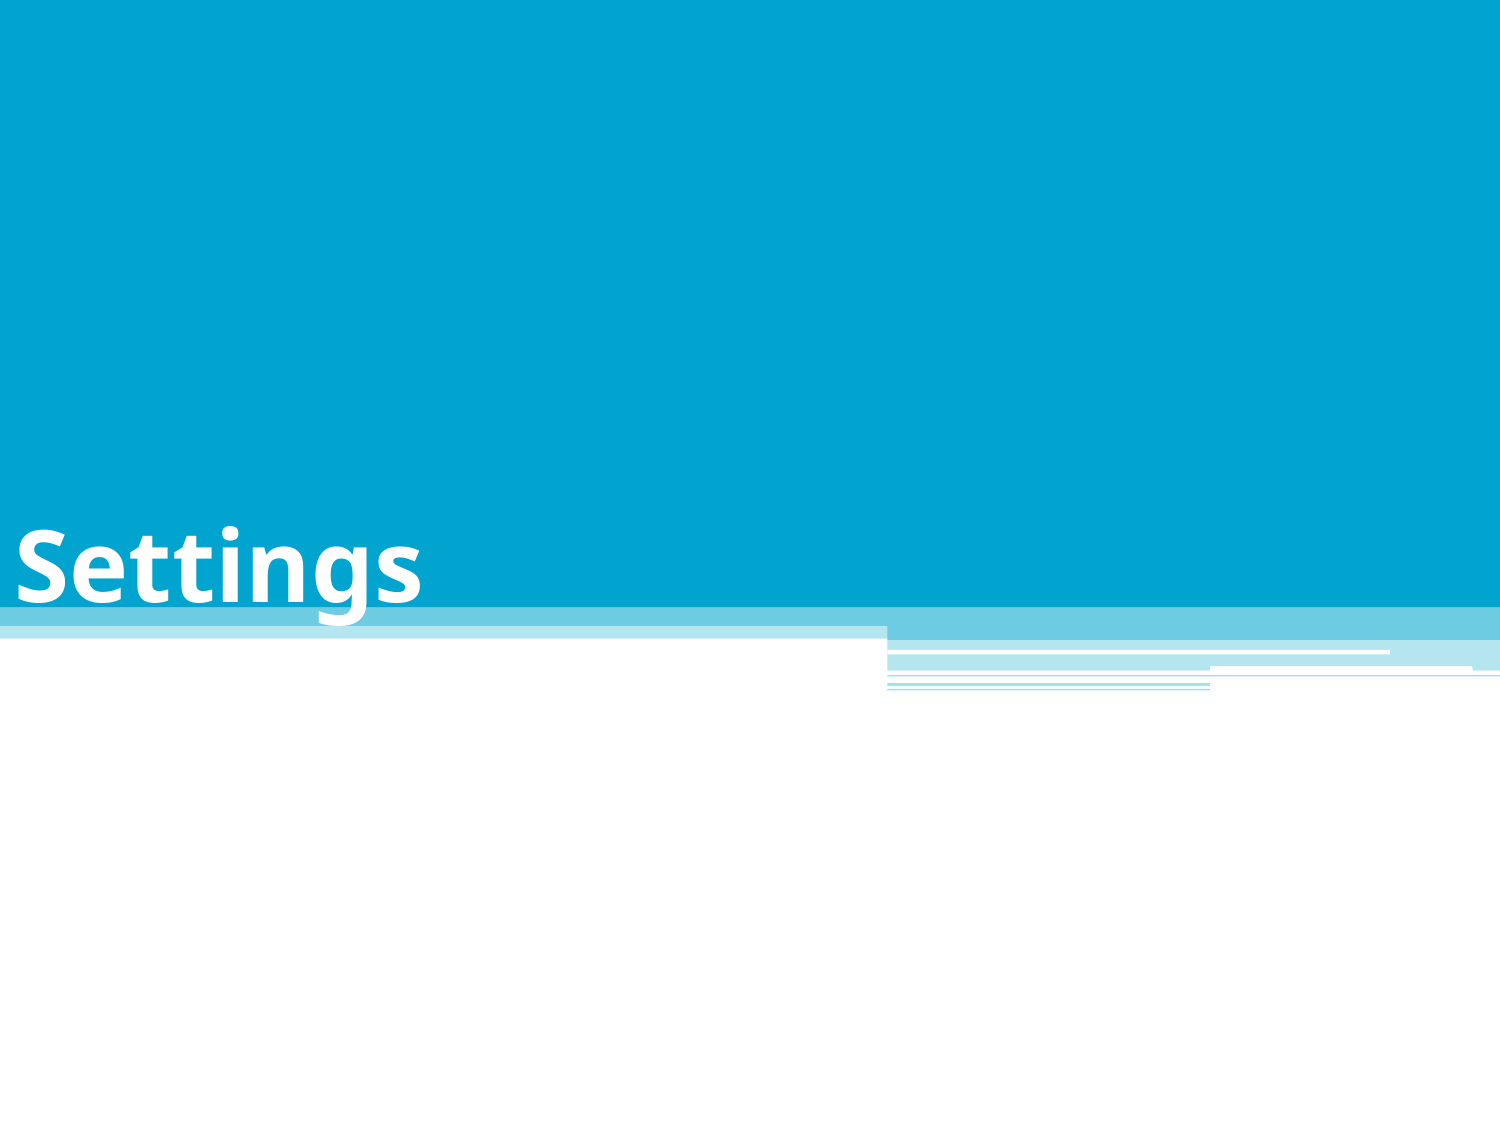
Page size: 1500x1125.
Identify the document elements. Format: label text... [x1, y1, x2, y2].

title Settings [0, 448, 1500, 630]
